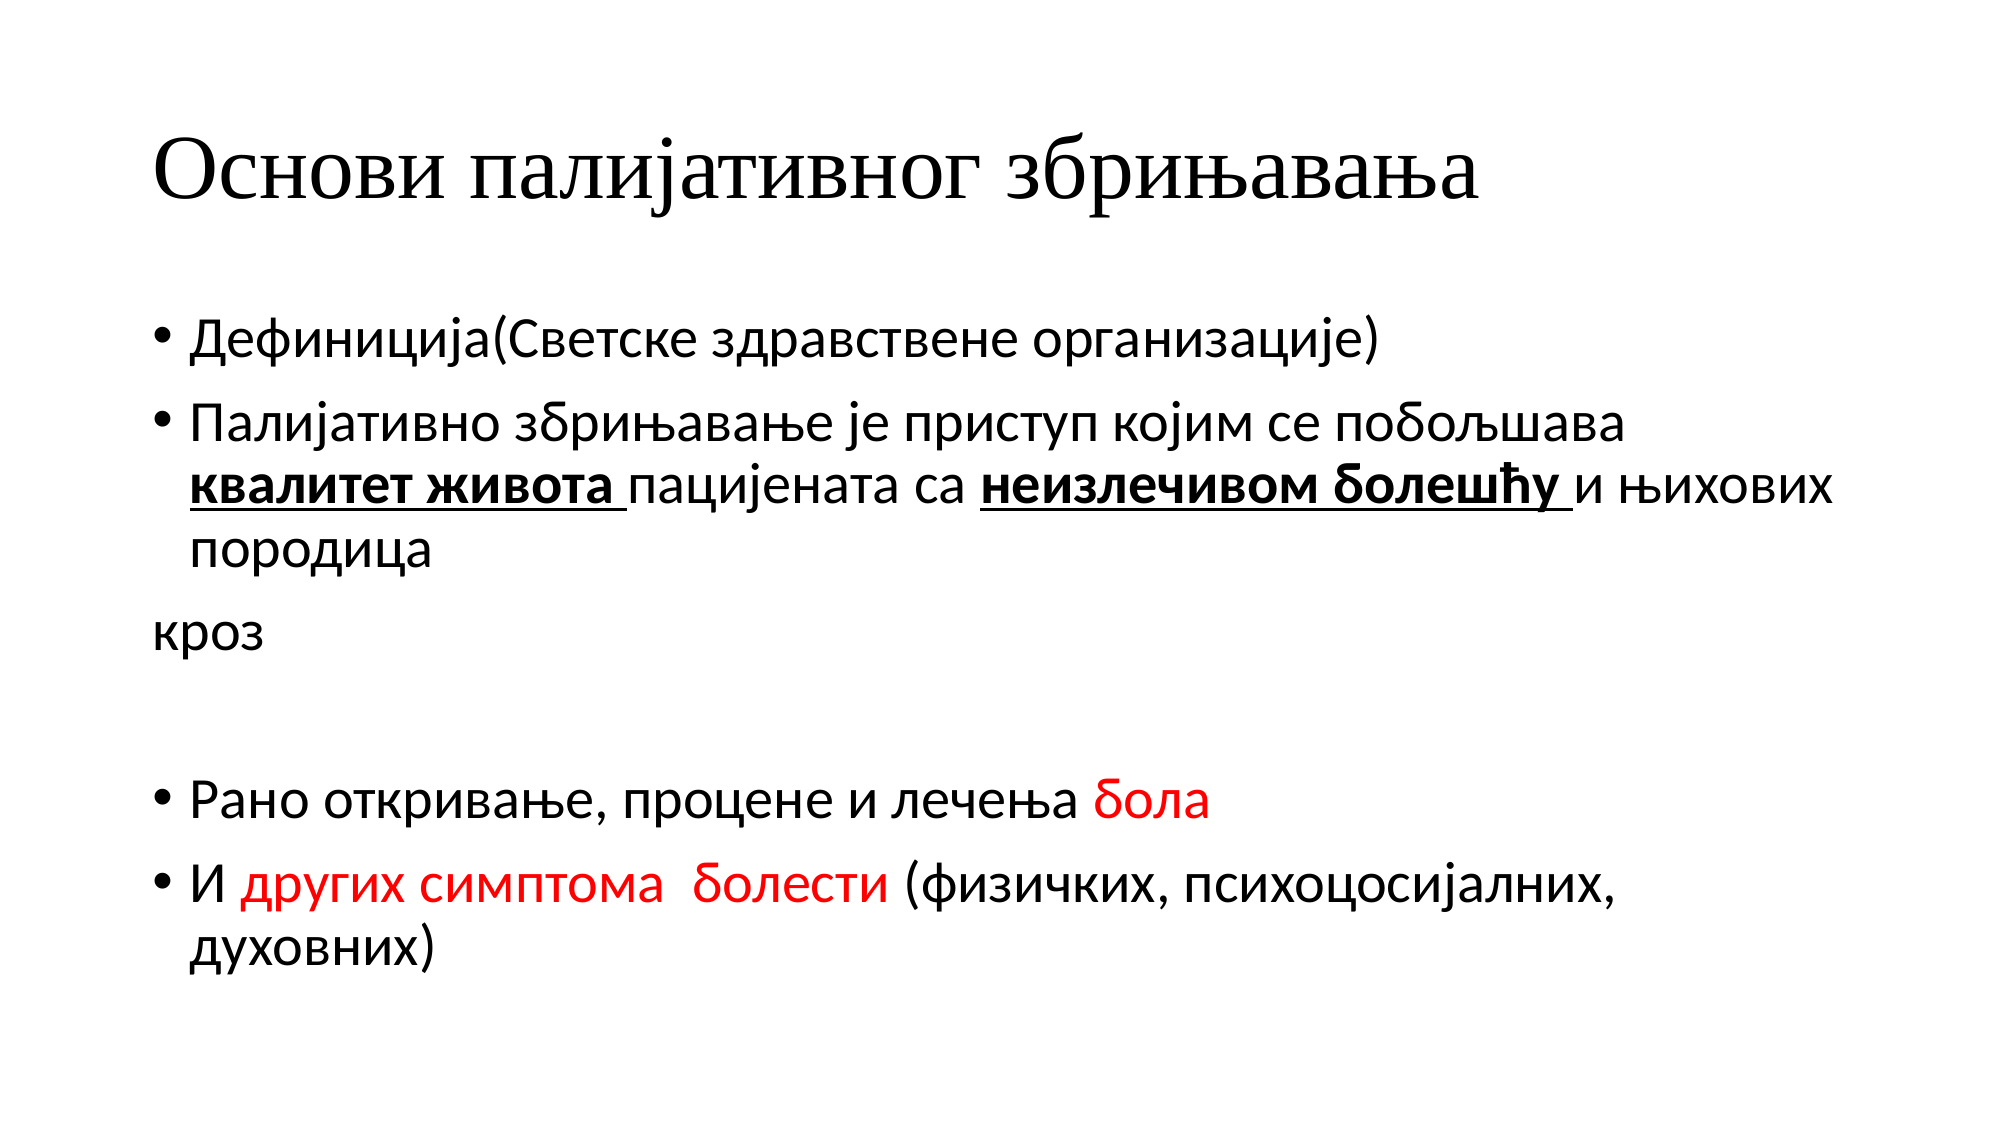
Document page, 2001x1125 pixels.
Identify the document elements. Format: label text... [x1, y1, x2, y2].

list Дефиниција(Светске здравствене организације) Палијативно збрињавање је приступ којим се побољшава квалитет живота пацијената са неизлечивом болешћу и њихових породица кроз Рано откривање, процене и лечења бола И других симптома болести (физичких, психоцосијалних, духовних) [137, 299, 1863, 1014]
title Основи палијативног збрињавања [137, 59, 1863, 278]
